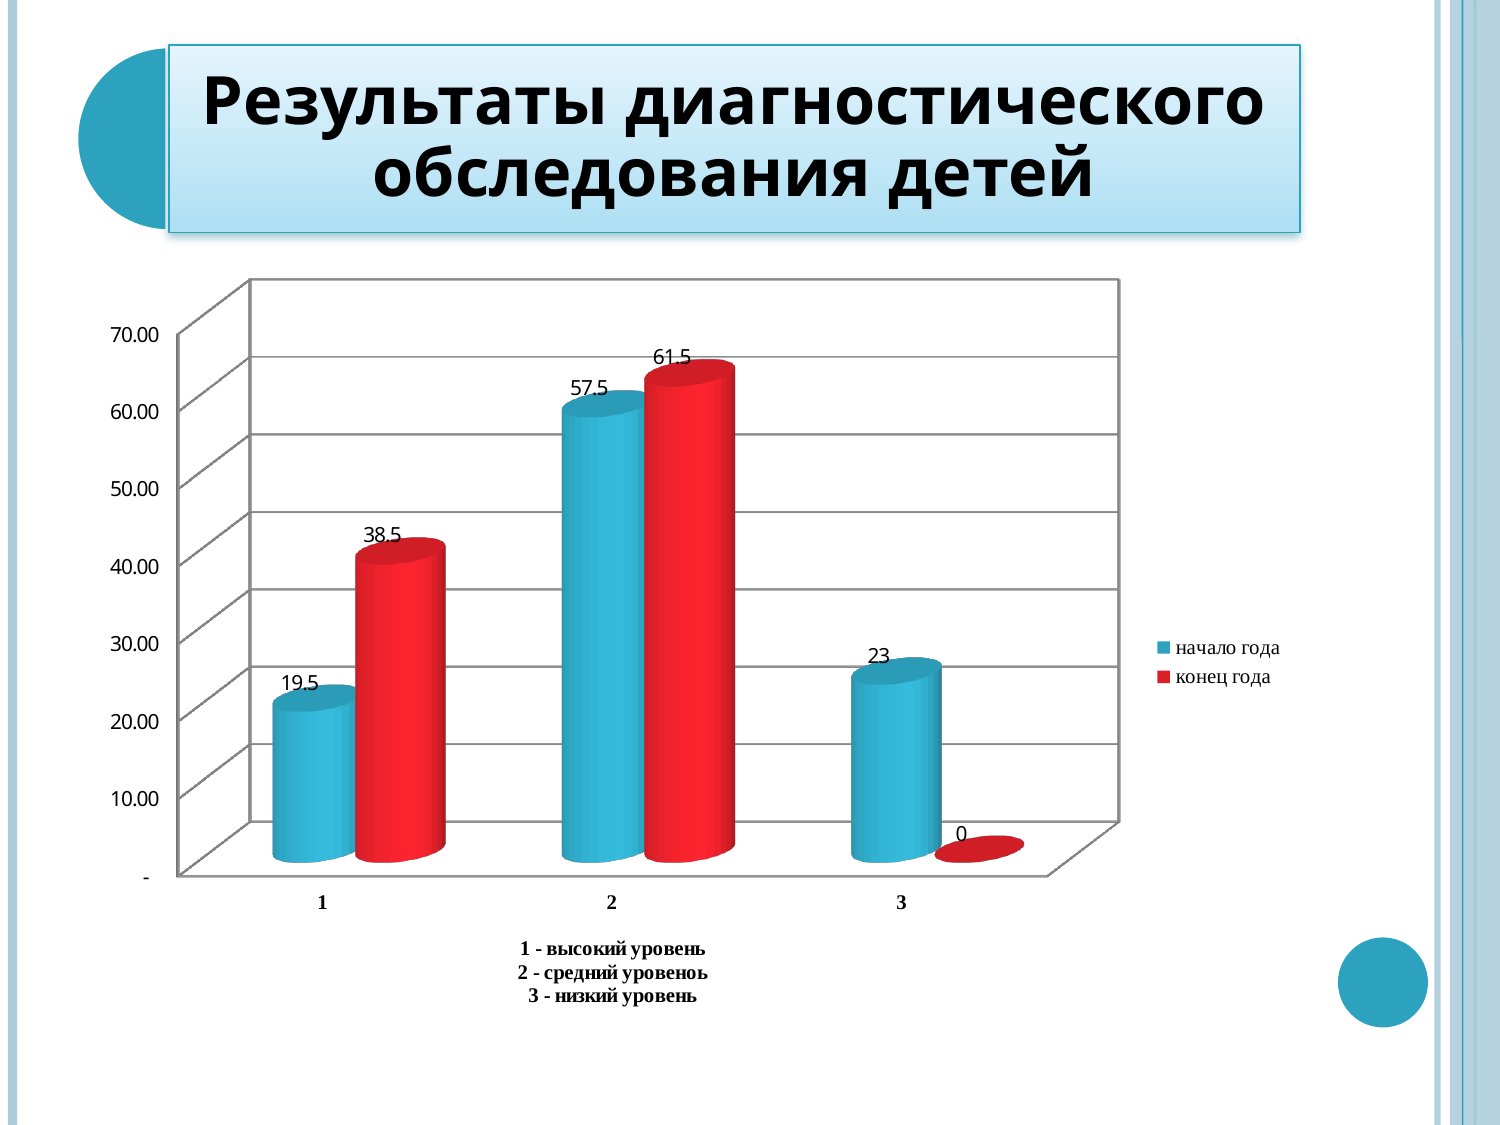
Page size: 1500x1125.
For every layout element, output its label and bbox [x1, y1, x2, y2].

chart [74, 261, 1301, 1063]
text_box [74, 44, 1301, 233]
